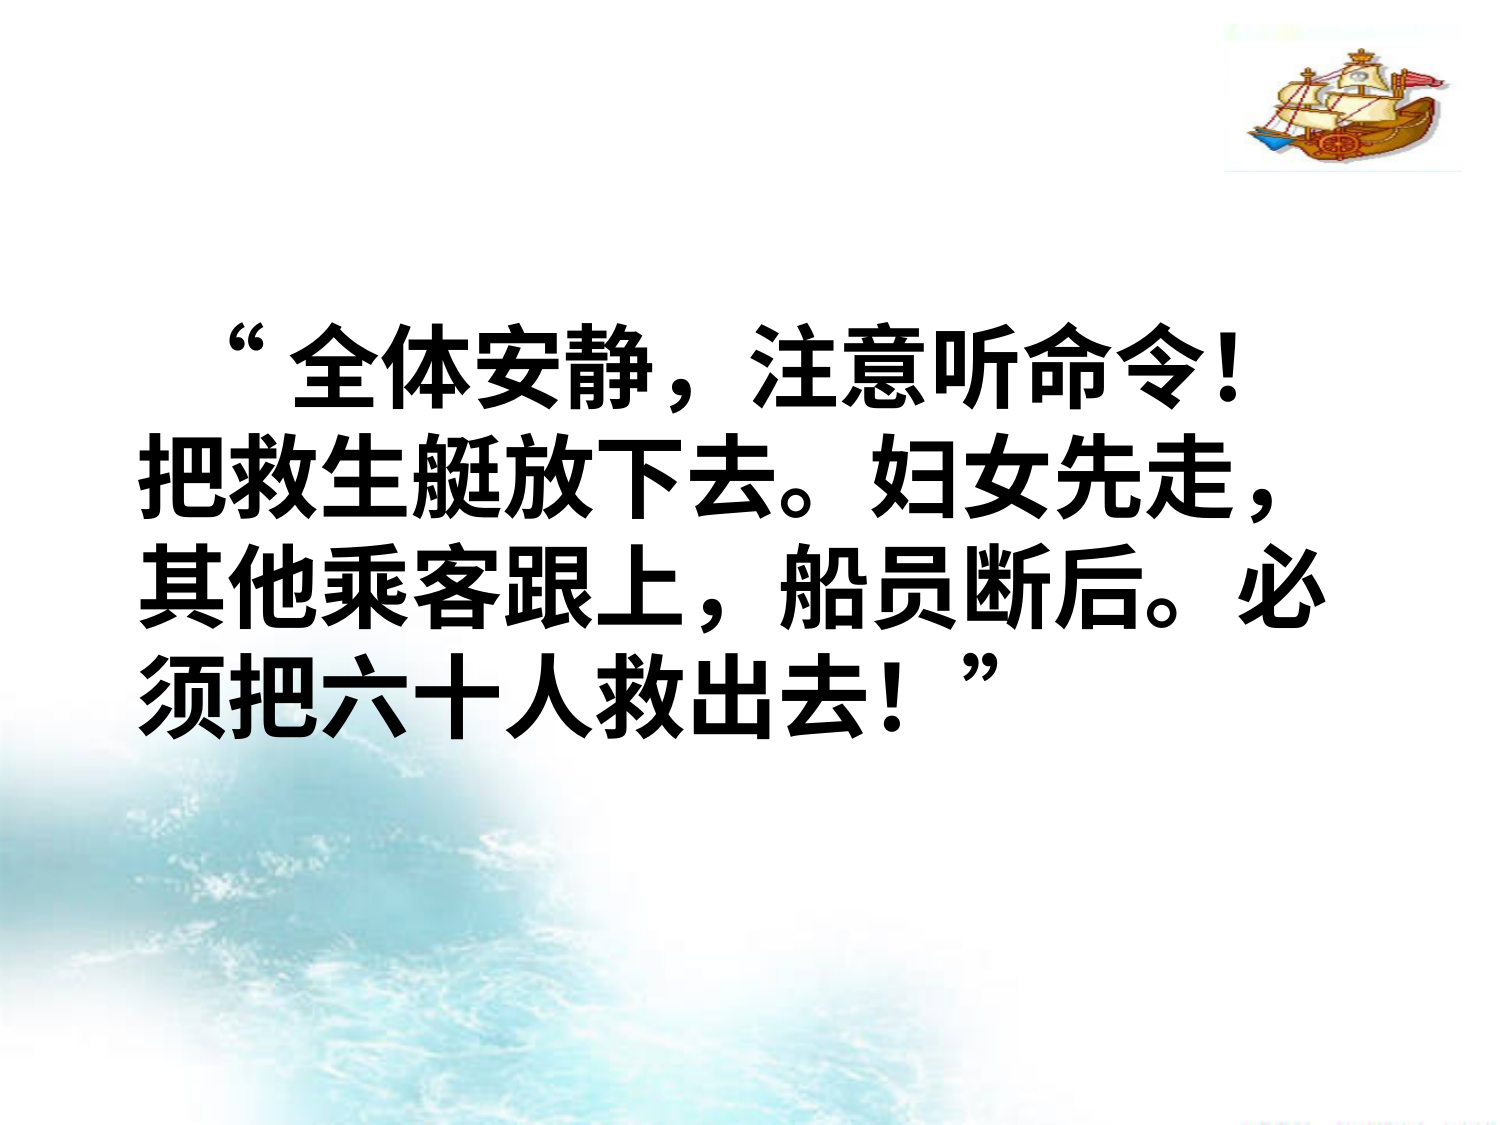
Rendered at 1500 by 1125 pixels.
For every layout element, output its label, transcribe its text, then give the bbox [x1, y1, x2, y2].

list “全体安静，注意听命令！把救生艇放下去。妇女先走，其他乘客跟上，船员断后。必须把六十人救出去！” [64, 302, 1400, 868]
text_box [135, 85, 1365, 201]
picture [0, 0, 1500, 1125]
